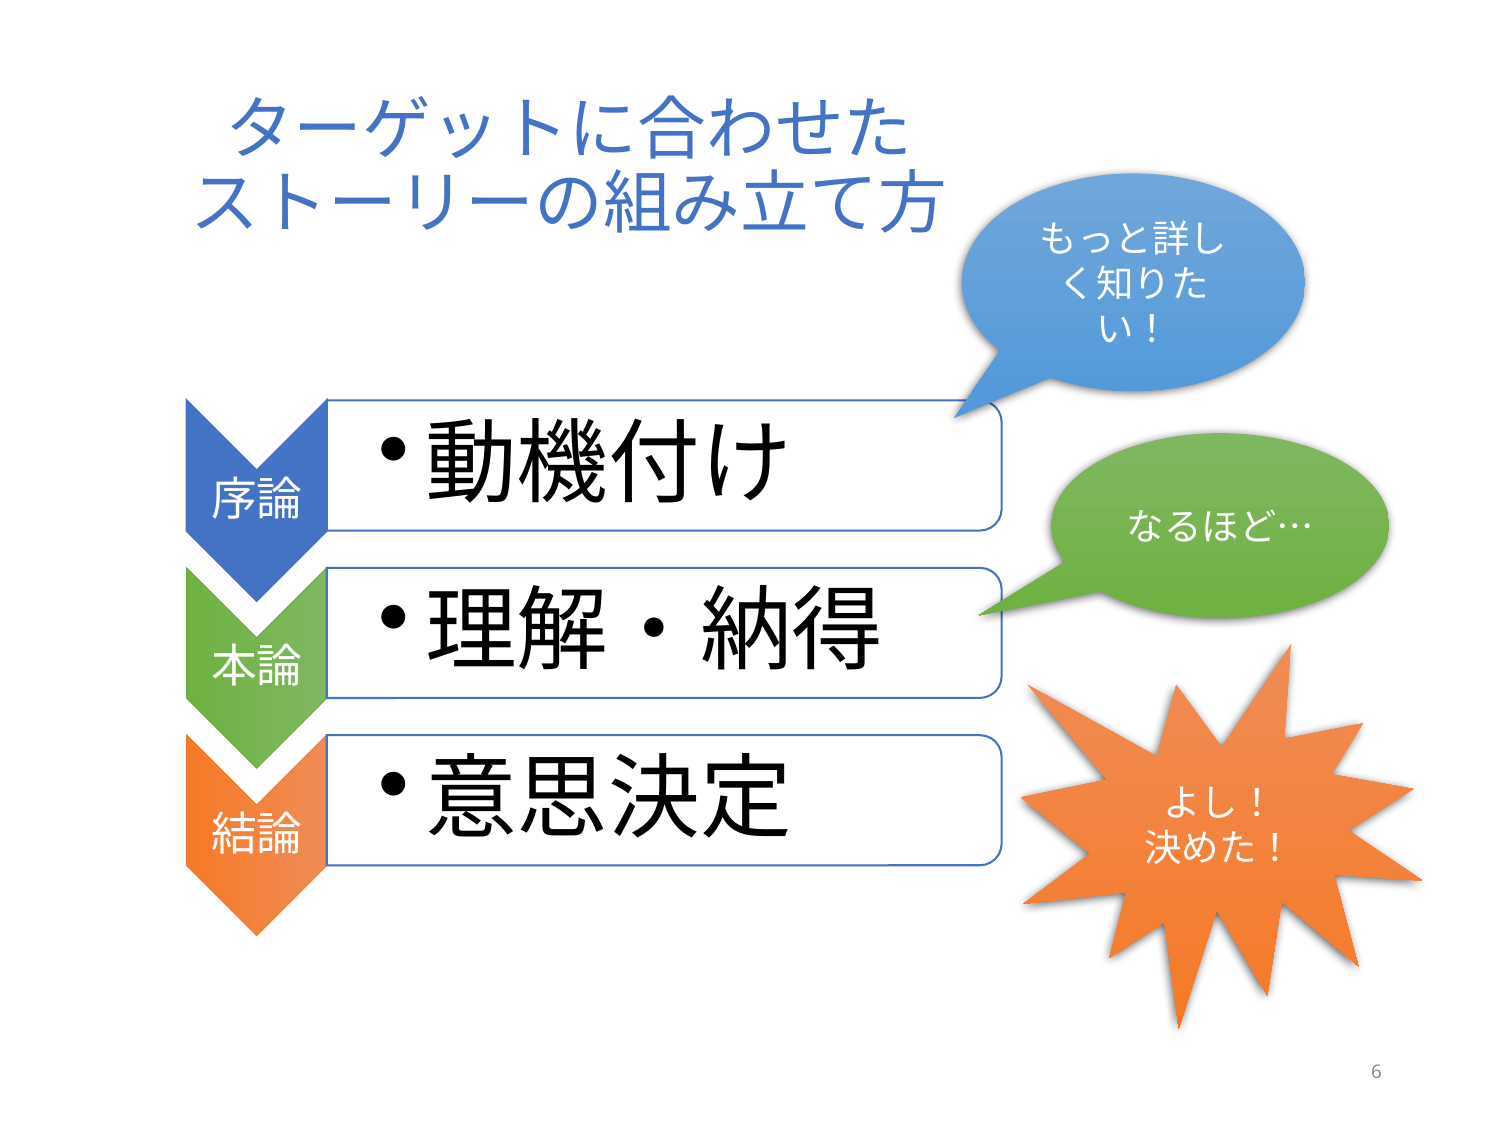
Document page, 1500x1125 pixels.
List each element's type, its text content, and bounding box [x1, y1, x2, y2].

text_box よし！ 決めた！ [1020, 643, 1423, 1029]
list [186, 400, 1002, 936]
text_box もっと詳しく知りたい！ [962, 173, 1305, 400]
text_box なるほど… [1002, 433, 1390, 618]
title ターゲットに合わせた ストーリーの組み立て方 [103, 59, 1035, 278]
slide_number 6 [1059, 1042, 1397, 1103]
